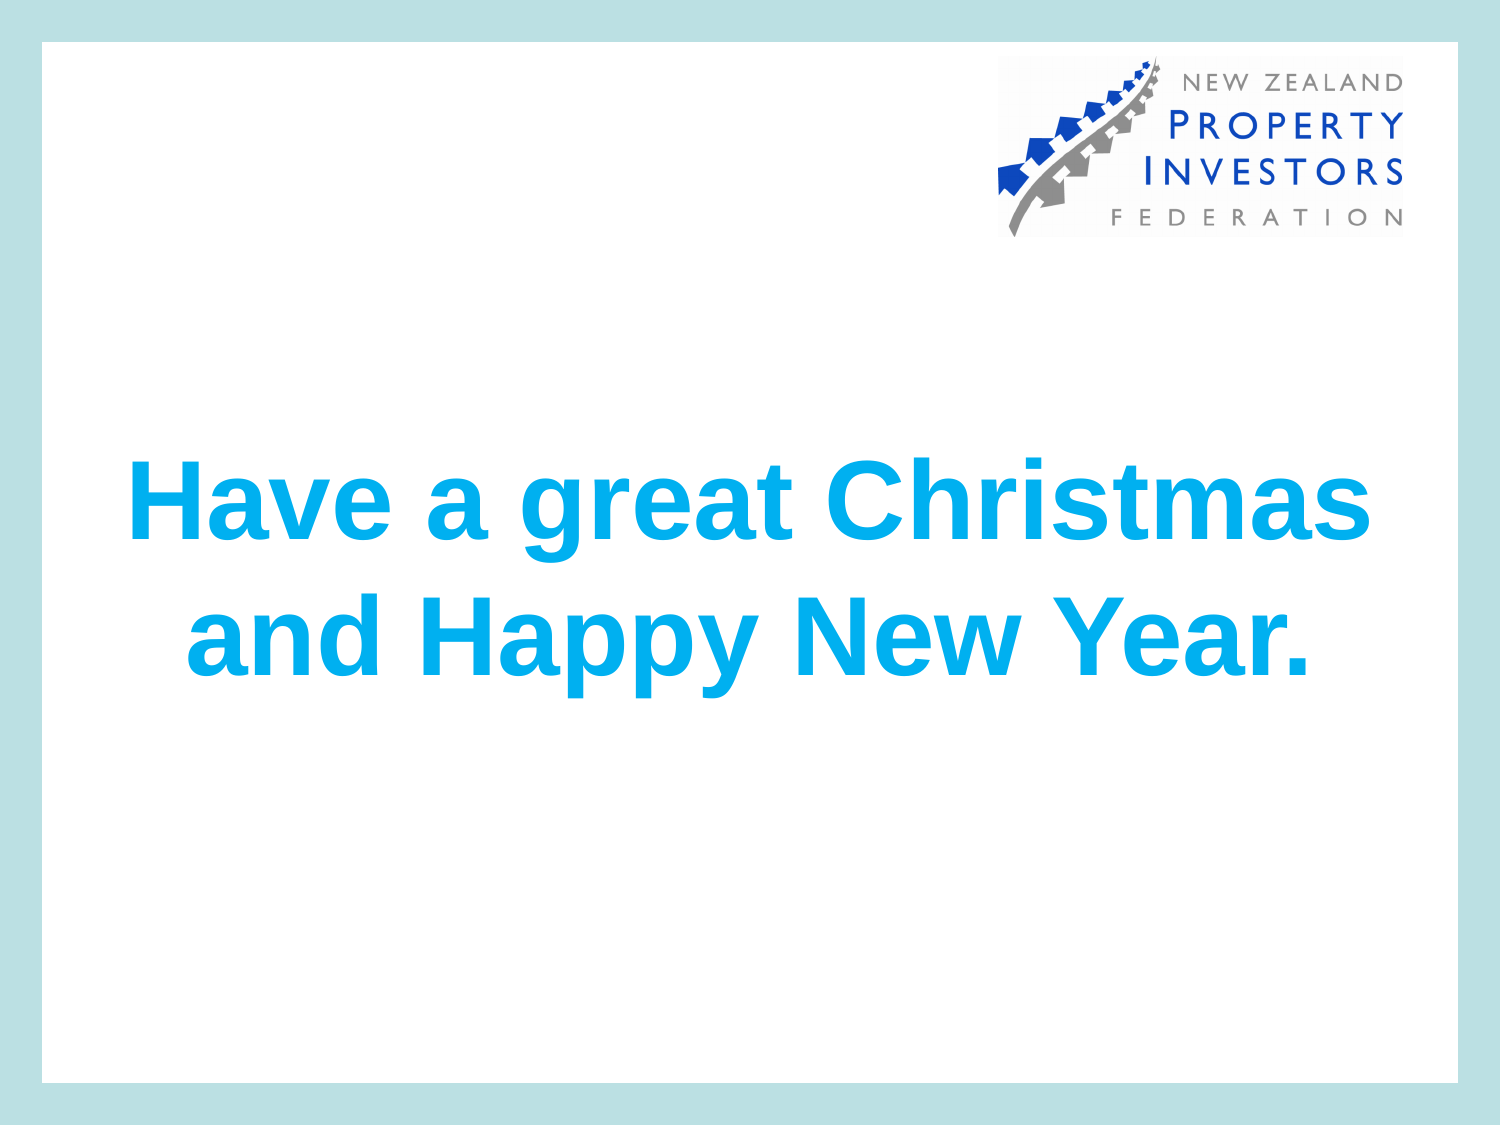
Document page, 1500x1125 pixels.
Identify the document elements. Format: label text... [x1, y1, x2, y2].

text_box [0, 0, 1500, 1125]
list Have a great Christmas and Happy New Year. [74, 262, 1426, 1006]
title Napier [74, 44, 1426, 233]
picture [997, 56, 1403, 237]
